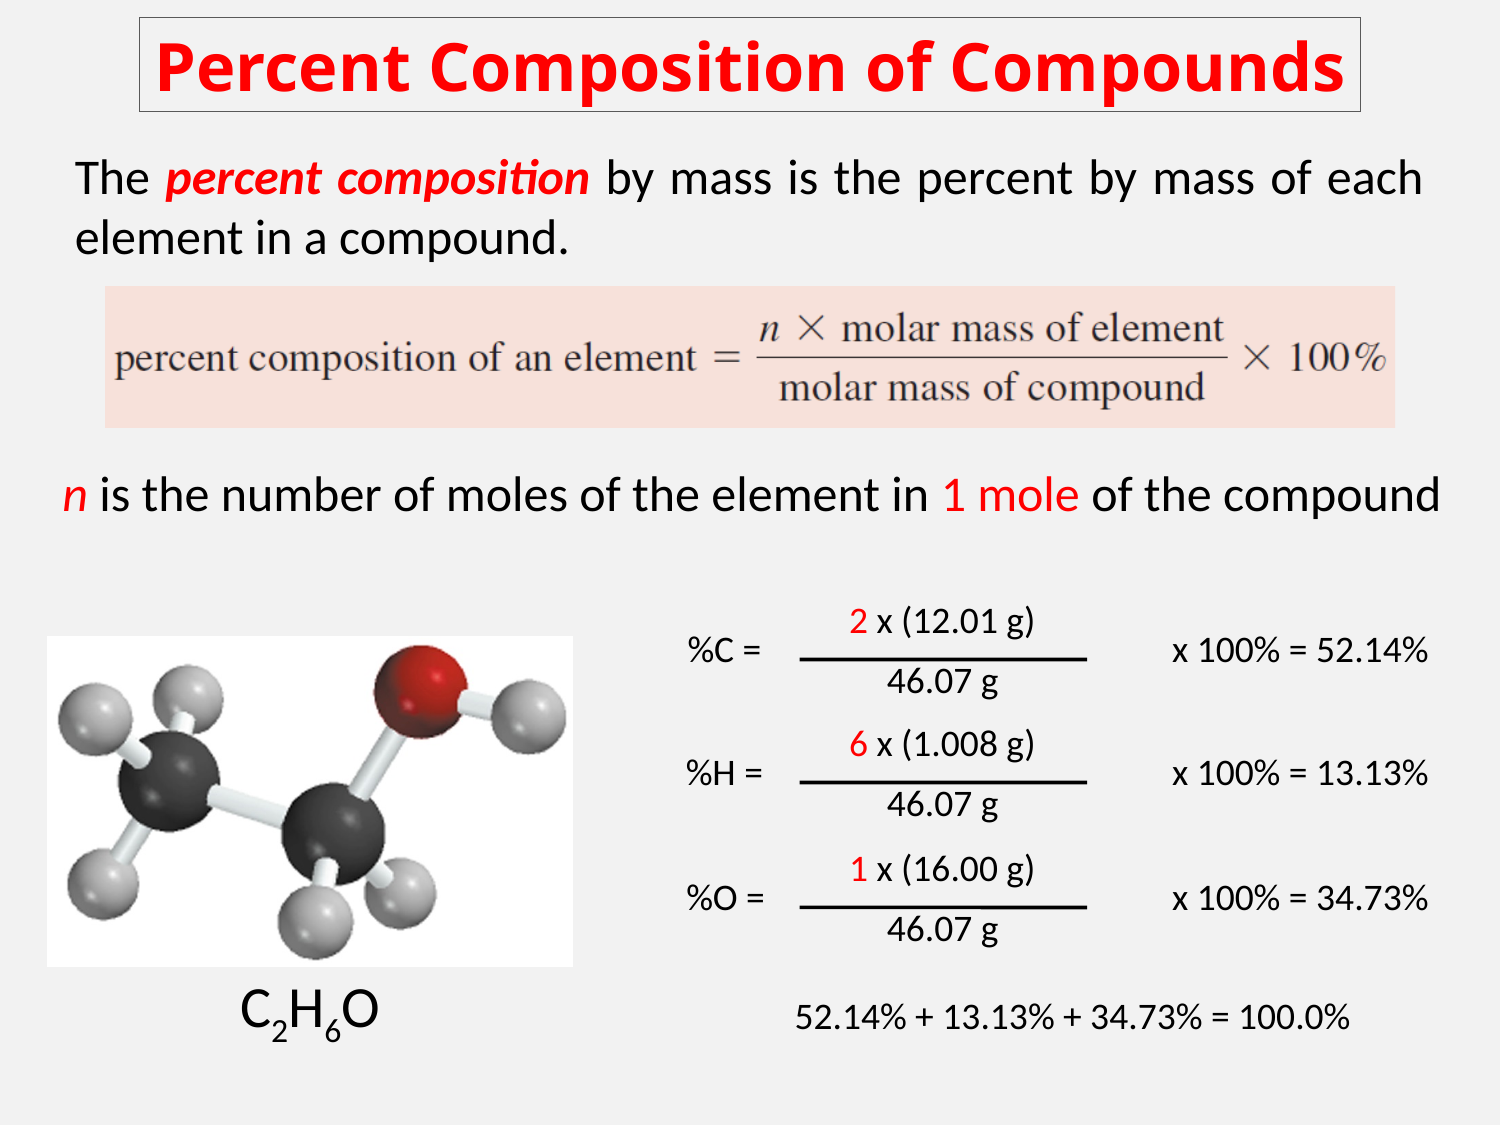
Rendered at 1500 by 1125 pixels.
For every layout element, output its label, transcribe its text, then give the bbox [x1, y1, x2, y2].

text_box Percent Composition of Compounds [139, 17, 1361, 112]
text_box The percent composition by mass is the percent by mass of each element in a compound. [59, 136, 1439, 272]
text_box n is the number of moles of the element in 1 mole of the compound [47, 454, 1491, 529]
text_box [647, 588, 1500, 711]
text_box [647, 836, 1500, 973]
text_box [647, 711, 1500, 836]
picture [105, 286, 1396, 428]
text_box 52.14% + 13.13% + 34.73% = 100.0% [779, 984, 1366, 1045]
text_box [47, 636, 573, 1047]
